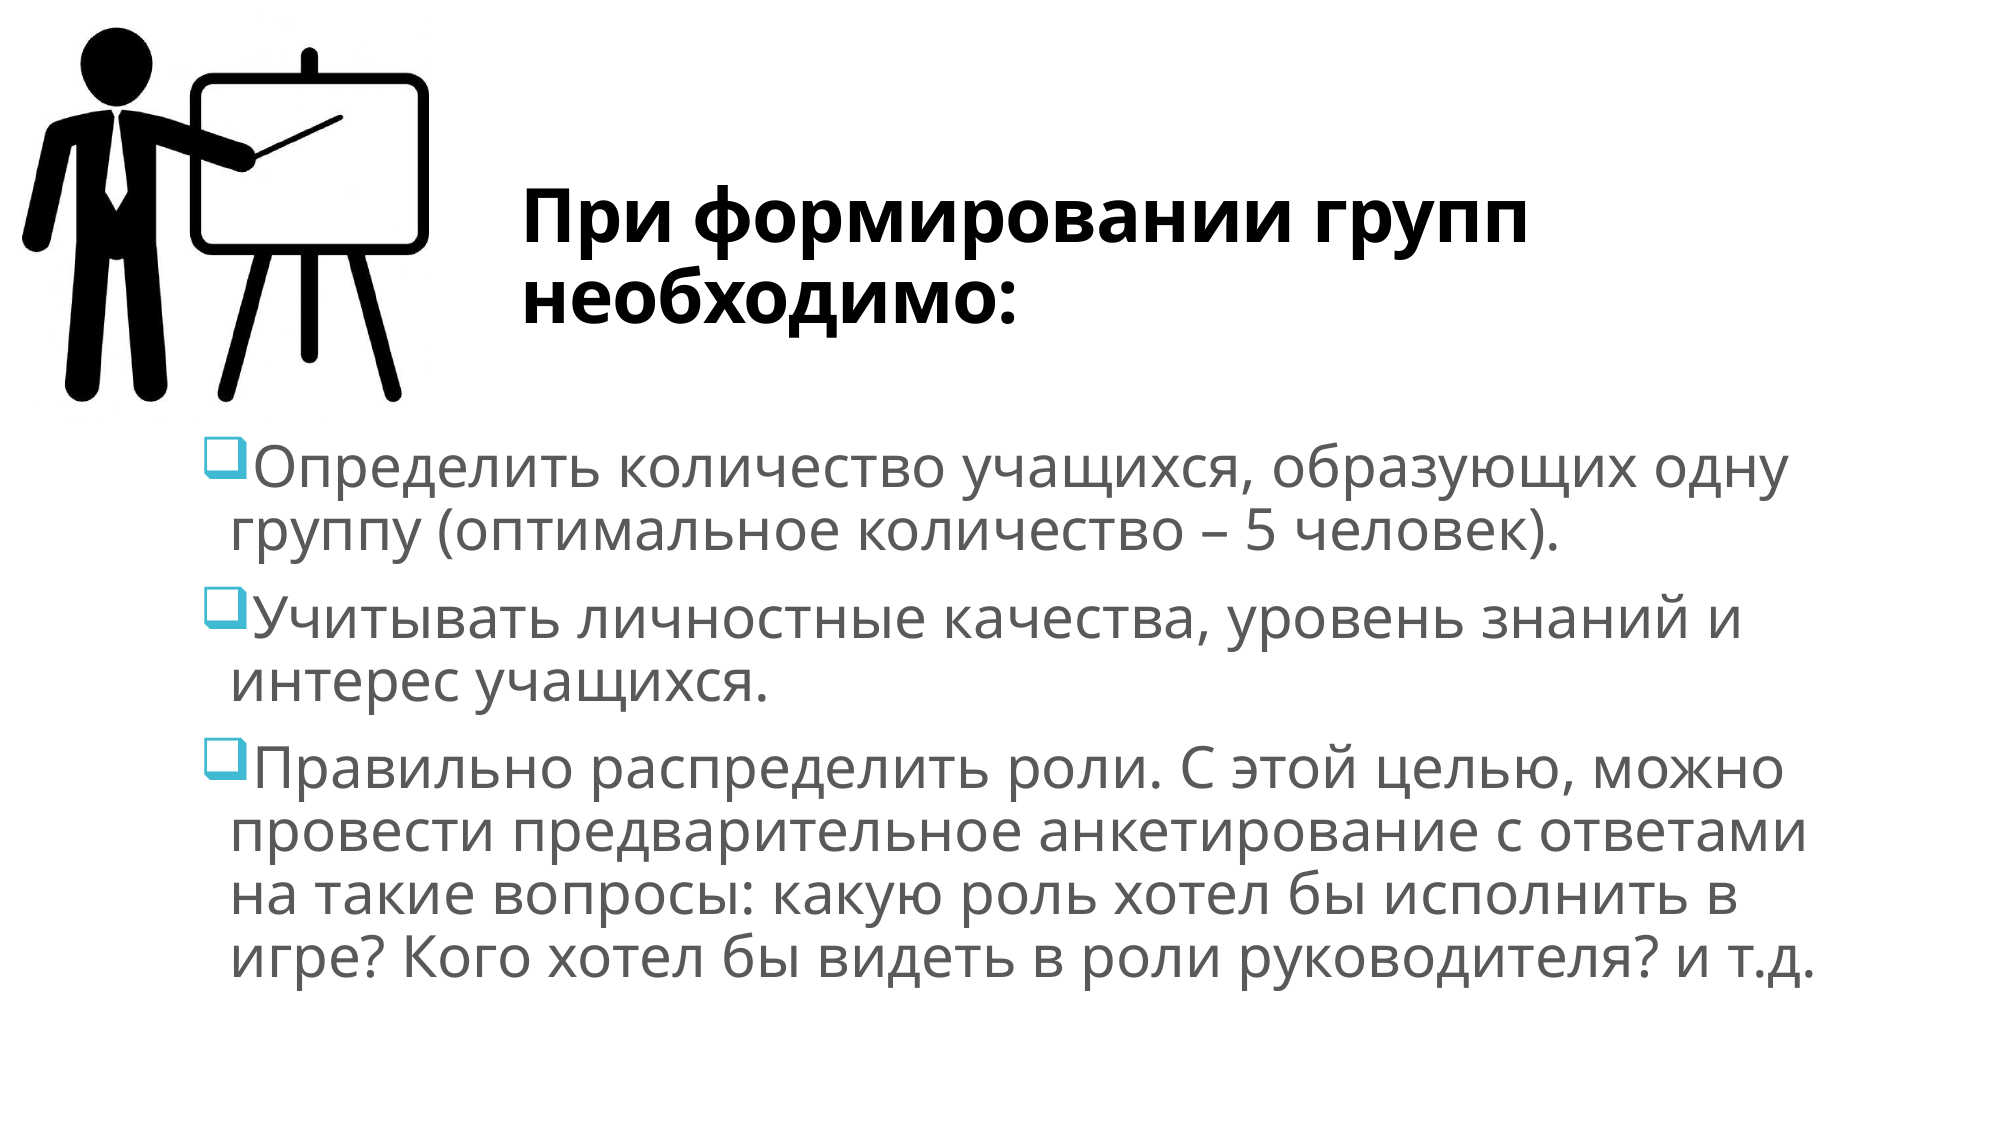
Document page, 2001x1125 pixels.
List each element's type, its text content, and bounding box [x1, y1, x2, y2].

title При формировании групп необходимо: [505, 143, 1825, 417]
picture [21, 10, 429, 418]
list Определить количество учащихся, образующих одну группу (оптимальное количество – 5 человек). Учитывать личностные качества, уровень знаний и интерес учащихся. Правильно распределить роли. С этой целью, можно провести предварительное анкетирование с ответами на такие вопросы: какую роль хотел бы исполнить в игре? Кого хотел бы видеть в роли руководителя? и т.д. [184, 417, 1850, 1011]
